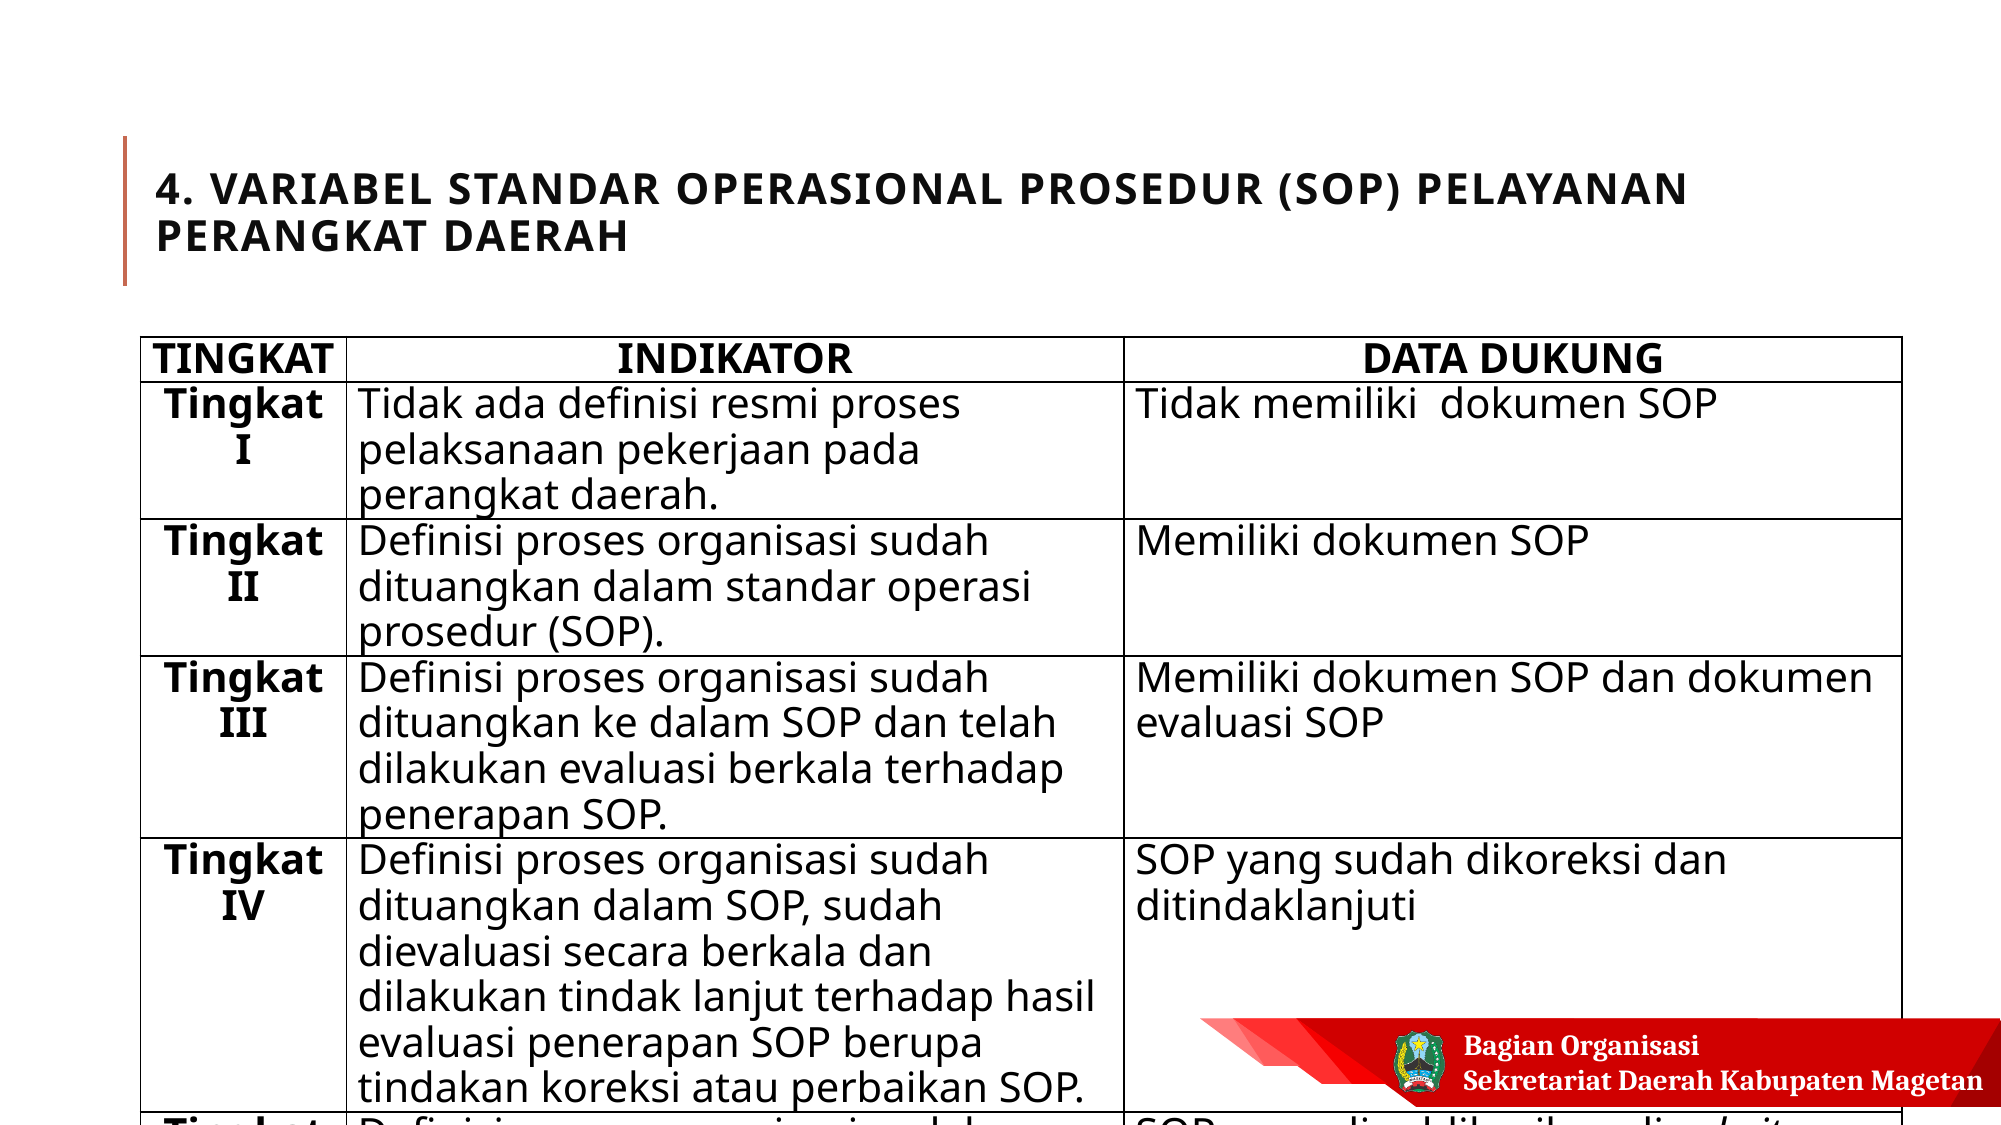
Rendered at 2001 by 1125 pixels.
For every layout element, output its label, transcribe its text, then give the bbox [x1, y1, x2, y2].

table_cell Definisi proses organisasi sudah dituangkan dalam SOP dan sudah dilakukan evaluasi serta tindak lanjut, kemudian disesuaikan dengan kebutuhan/keluhan pelanggan serta didukung oleh teknologi berbasis internet. [347, 1113, 1123, 1125]
table_cell Definisi proses organisasi sudah dituangkan dalam standar operasi prosedur (SOP). [347, 520, 1123, 655]
table_cell SOP yang dipublikasikan diwebsite [1125, 1113, 1901, 1125]
table_cell Memiliki dokumen SOP [1125, 520, 1901, 655]
title 4. VARIABEL STANDAR OPERASIONAL PROSEDUR (SOP) PELAYANAN PERANGKAT DAERAH [140, 159, 1979, 269]
table_header DATA DUKUNG [1125, 338, 1901, 381]
table_cell Tingkat I [141, 383, 346, 518]
table_header TINGKAT [141, 338, 346, 381]
table_cell Tidak memiliki dokumen SOP [1125, 383, 1901, 518]
table_cell Tingkat III [141, 657, 346, 837]
table_cell Definisi proses organisasi sudah dituangkan dalam SOP, sudah dievaluasi secara berkala dan dilakukan tindak lanjut terhadap hasil evaluasi penerapan SOP berupa tindakan koreksi atau perbaikan SOP. [347, 839, 1123, 1111]
table_cell Tingkat II [141, 520, 346, 655]
table_cell Tingkat IV [141, 839, 346, 1111]
table_cell Tingkat V [141, 1113, 346, 1125]
table_cell Tidak ada definisi resmi proses pelaksanaan pekerjaan pada perangkat daerah. [347, 383, 1123, 518]
table_cell Definisi proses organisasi sudah dituangkan ke dalam SOP dan telah dilakukan evaluasi berkala terhadap penerapan SOP. [347, 657, 1123, 837]
table_cell SOP yang sudah dikoreksi dan ditindaklanjuti [1125, 839, 1901, 1111]
table_cell Memiliki dokumen SOP dan dokumen evaluasi SOP [1125, 657, 1901, 837]
table_header INDIKATOR [347, 338, 1123, 381]
picture [1368, 1023, 1470, 1099]
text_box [1199, 1015, 2000, 1108]
